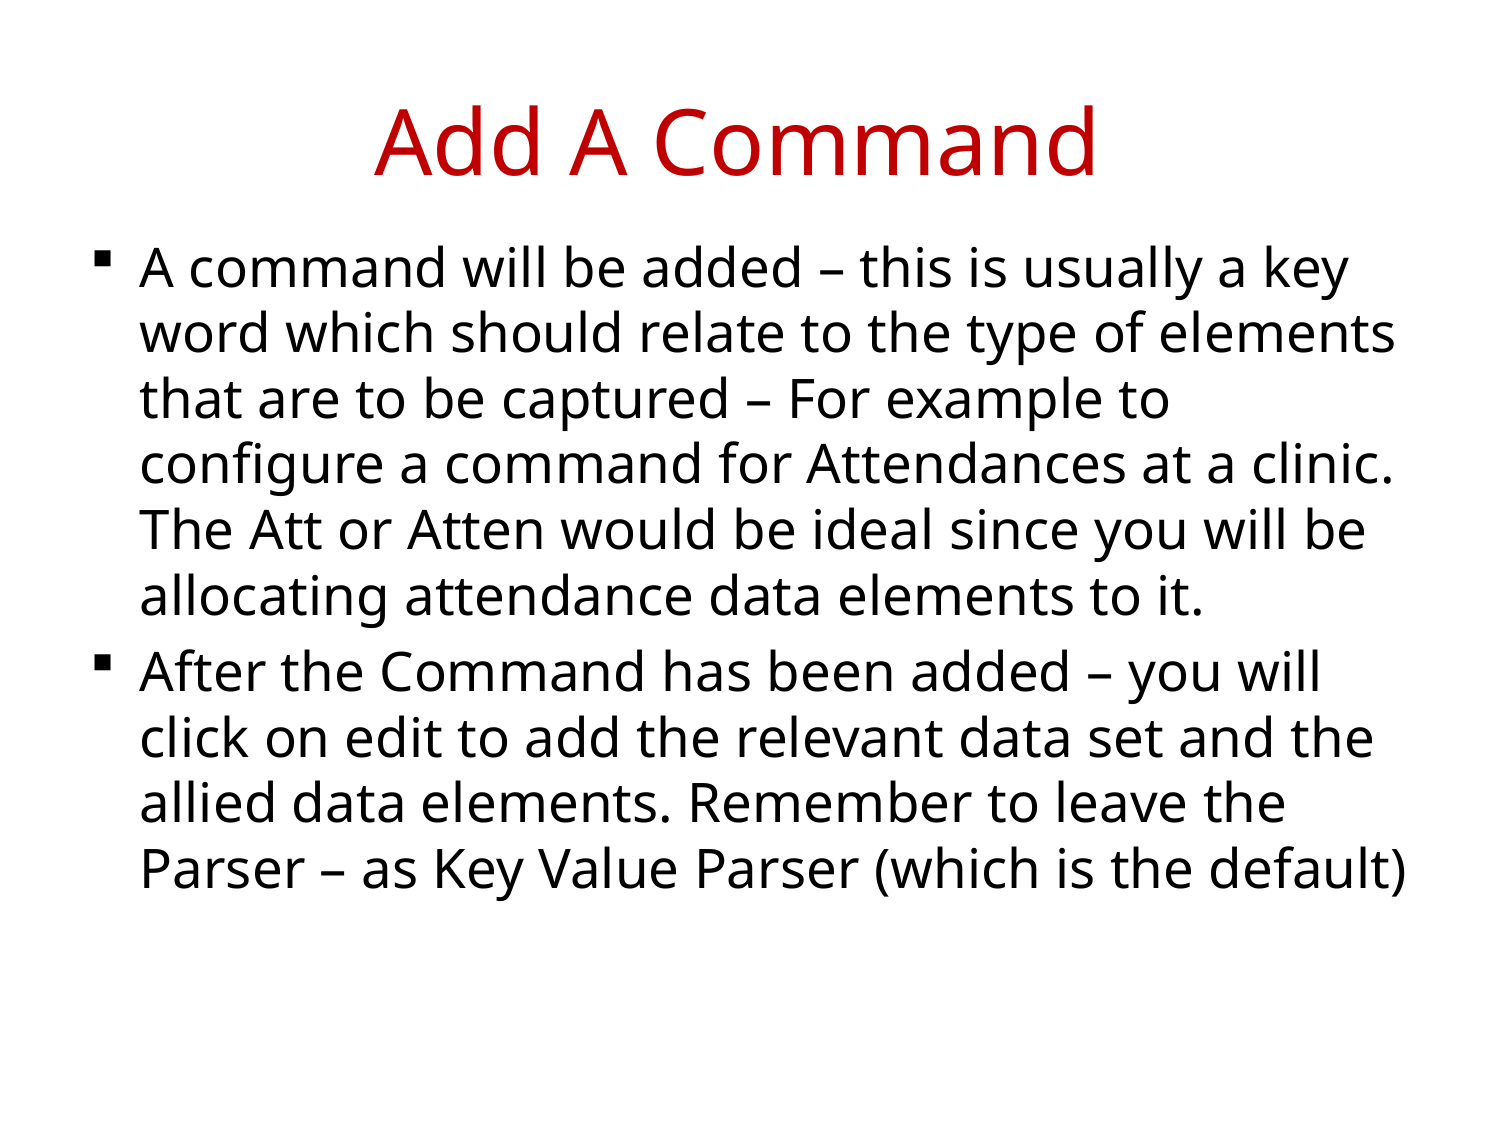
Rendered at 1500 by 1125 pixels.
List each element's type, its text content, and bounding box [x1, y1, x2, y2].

list A command will be added – this is usually a key word which should relate to the type of elements that are to be captured – For example to configure a command for Attendances at a clinic. The Att or Atten would be ideal since you will be allocating attendance data elements to it. After the Command has been added – you will click on edit to add the relevant data set and the allied data elements. Remember to leave the Parser – as Key Value Parser (which is the default) [75, 224, 1425, 968]
title Add A Command [75, 45, 1425, 224]
